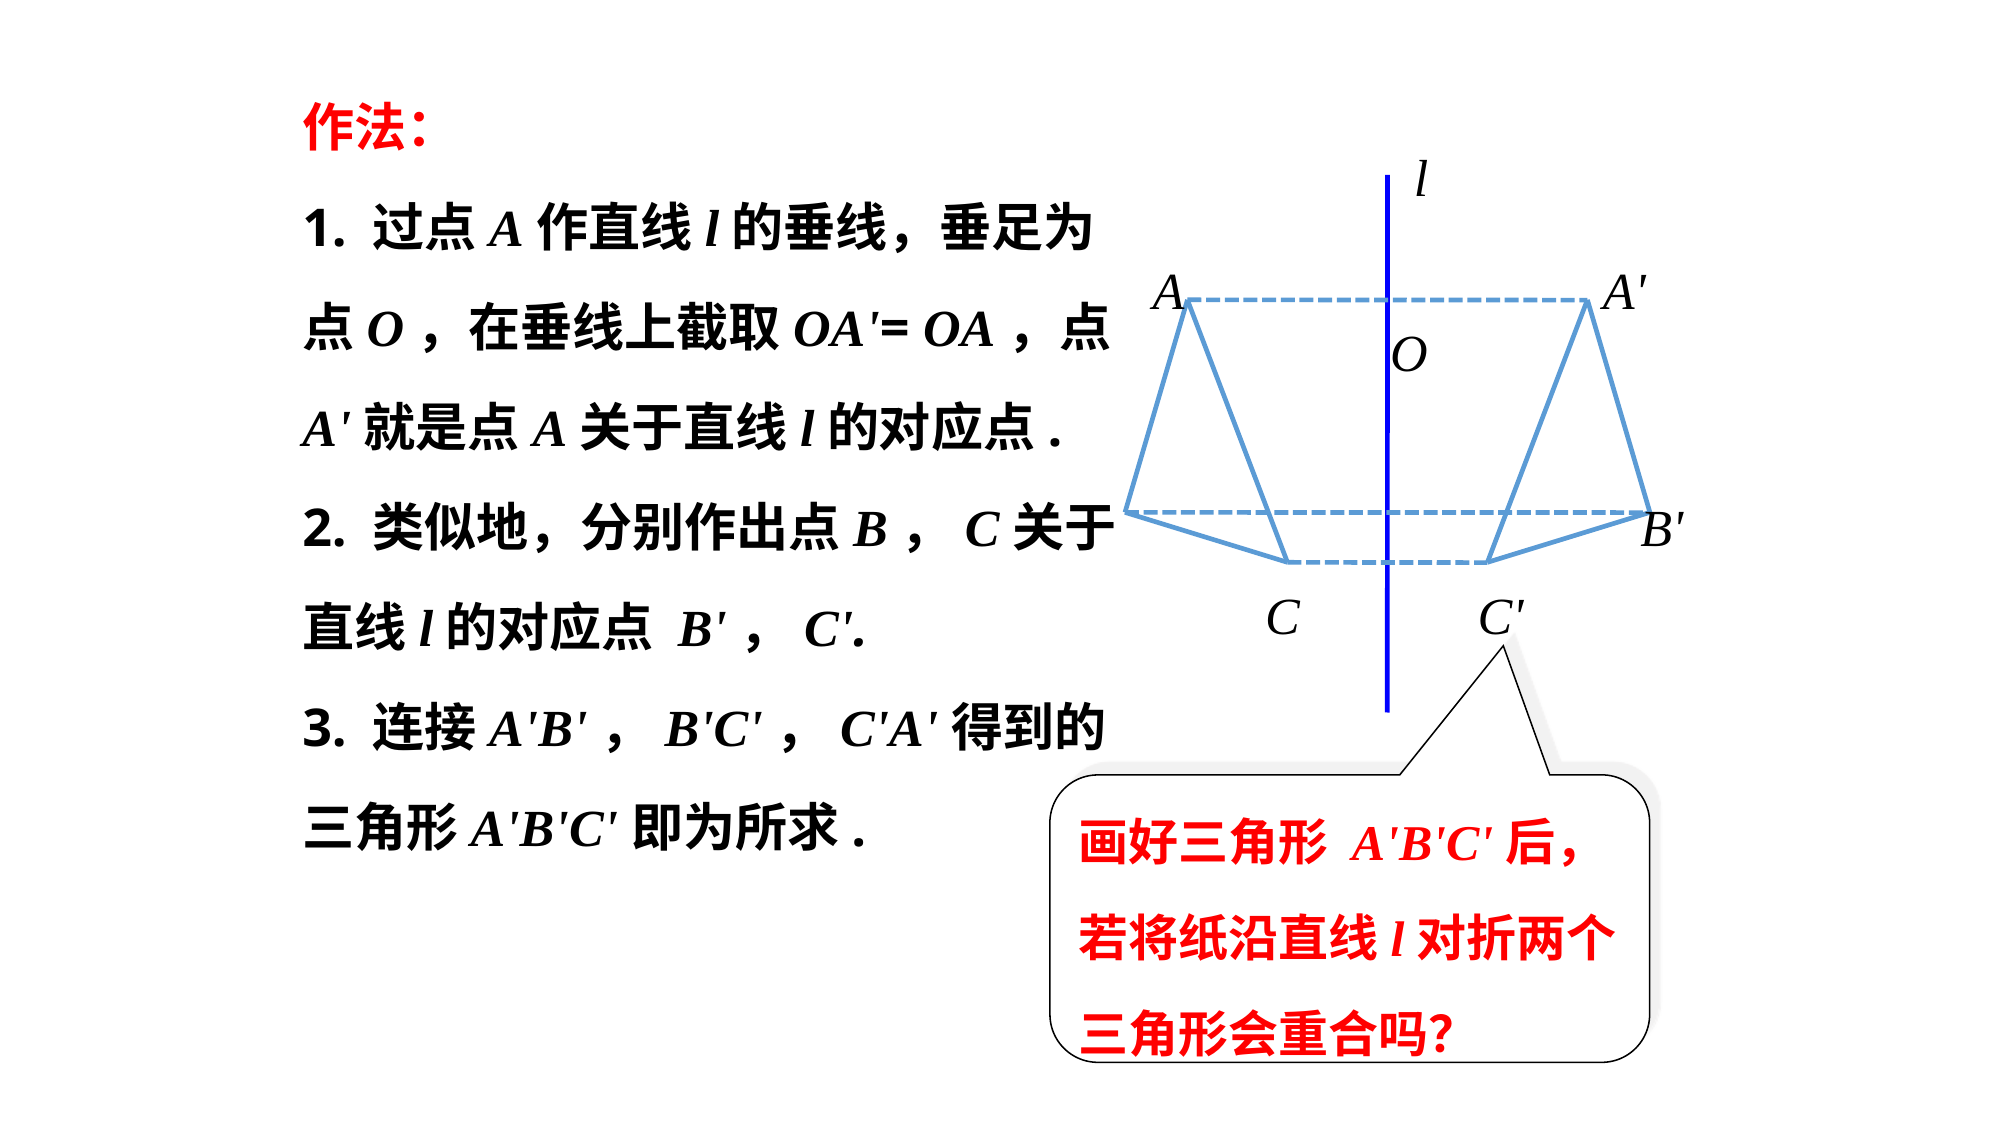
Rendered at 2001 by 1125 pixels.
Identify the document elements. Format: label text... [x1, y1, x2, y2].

text_box 作法： 1. 过点A作直线l的垂线，垂足为点O，在垂线上截取OA'= OA，点A'就是点A关于直线l的对应点. 2. 类似地，分别作出点B，C关于直线l的对应点 B'，C'. 3. 连接A'B'，B'C'，C'A'得到的三角形A'B'C'即为所求. [287, 49, 1138, 865]
text_box 画好三角形 A'B'C'后，若将纸沿直线l对折两个三角形会重合吗？ [1049, 713, 1650, 1063]
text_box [1124, 99, 1699, 713]
